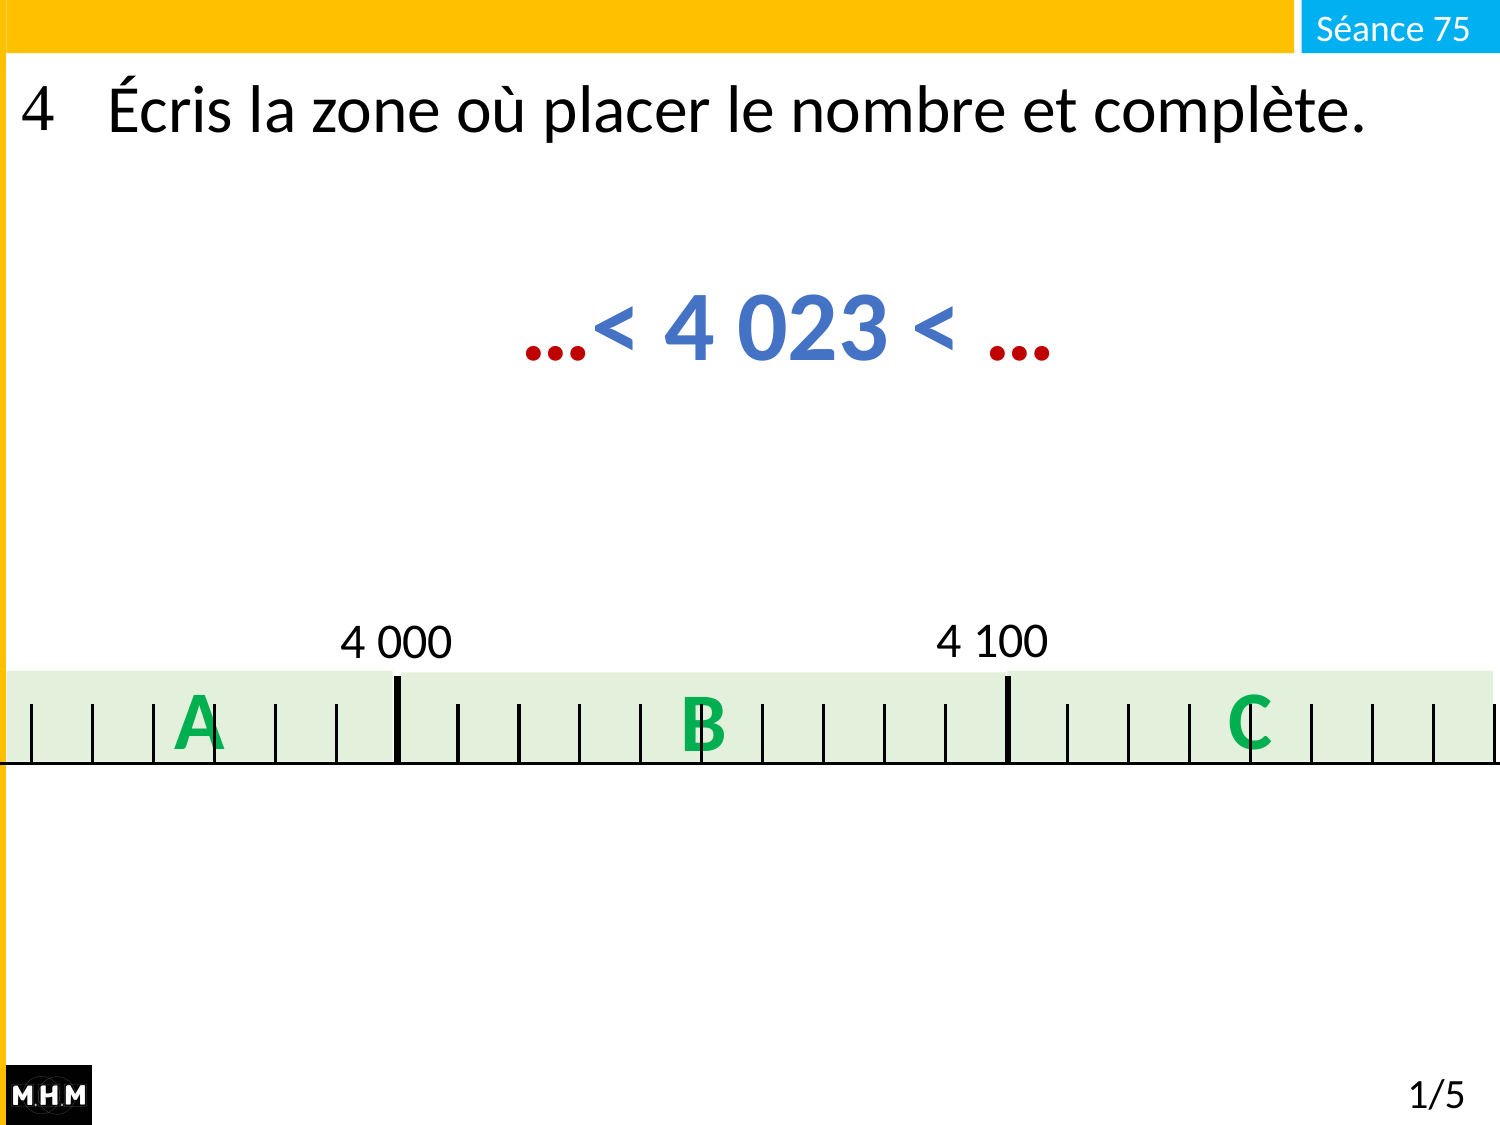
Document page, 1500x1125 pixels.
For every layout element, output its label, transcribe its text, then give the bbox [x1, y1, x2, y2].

text_box …< 4 023 < … [202, 253, 1374, 388]
list 1/5 [1373, 1064, 1500, 1125]
text_box C [1068, 670, 1494, 675]
text_box 4 000 [314, 601, 472, 675]
text_box 4 100 [910, 599, 1068, 675]
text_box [0, 675, 1500, 765]
text_box B [472, 671, 910, 675]
picture [6, 1065, 92, 1125]
text_box A [6, 670, 314, 675]
title Écris la zone où placer le nombre et complète. [92, 29, 1387, 192]
